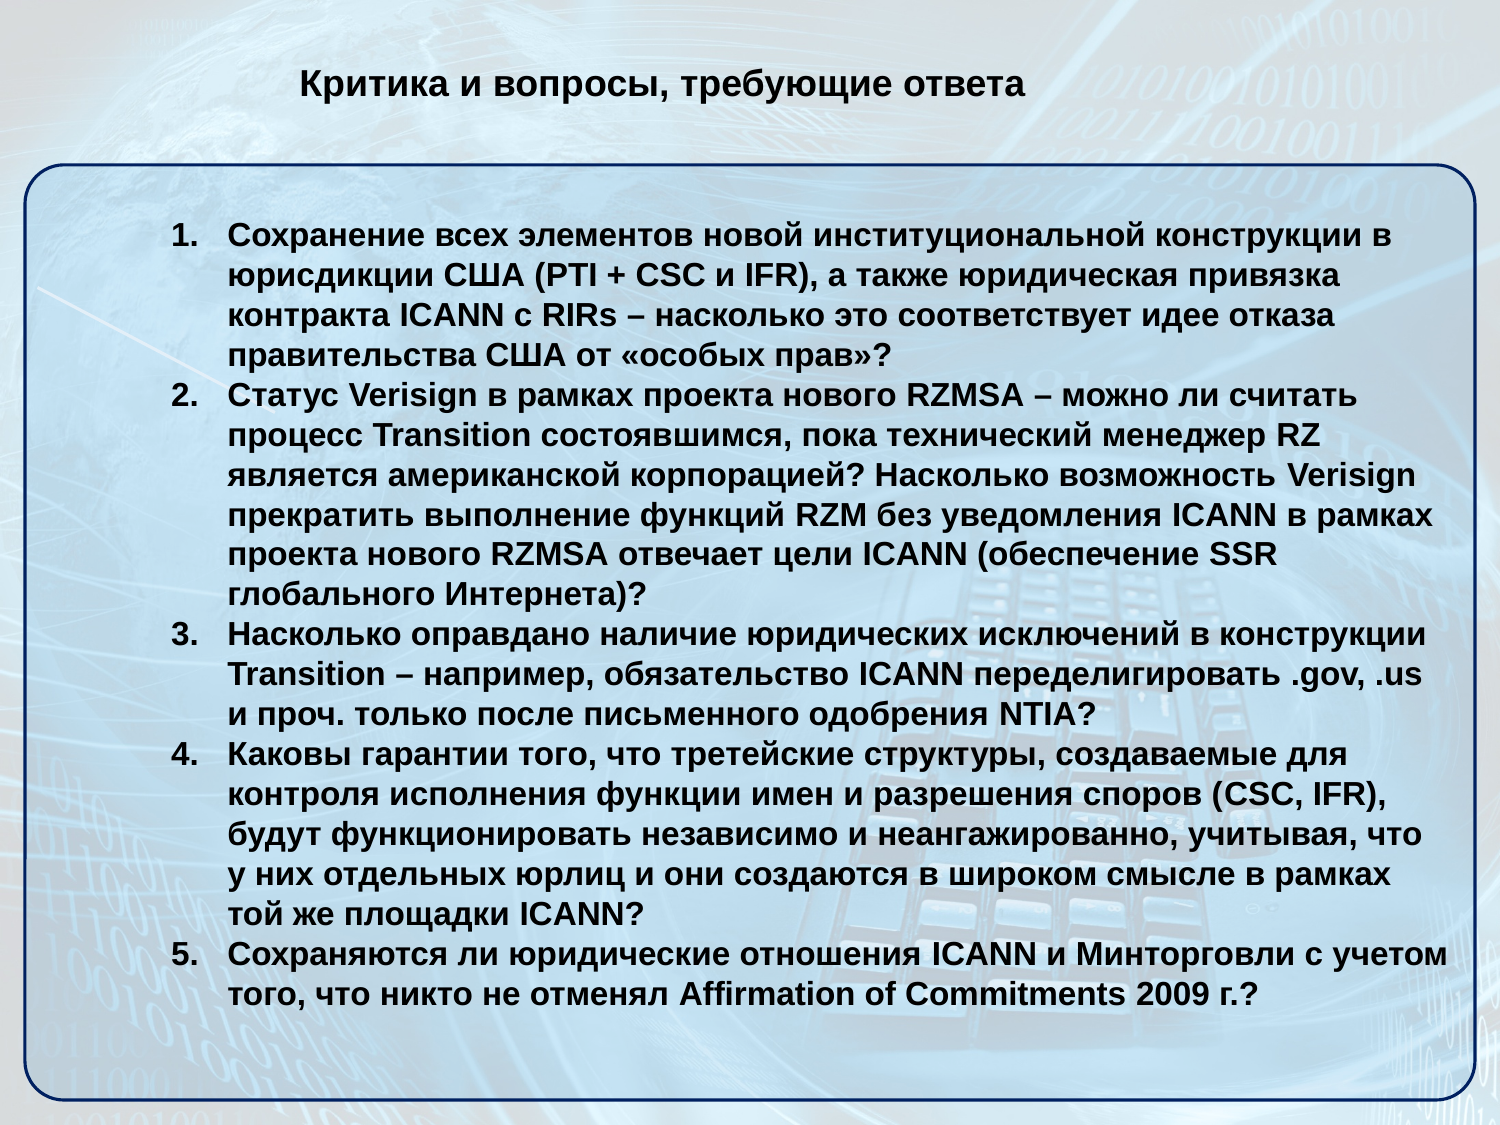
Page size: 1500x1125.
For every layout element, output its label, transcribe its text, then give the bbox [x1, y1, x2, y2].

text_box Сохранение всех элементов новой институциональной конструкции в юрисдикции США (PTI + CSC и IFR), а также юридическая привязка контракта ICANN с RIRs – насколько это соответствует идее отказа правительства США от «особых прав»? Статус Verisign в рамках проекта нового RZMSA – можно ли считать процесс Transition состоявшимся, пока технический менеджер RZ является американской корпорацией? Насколько возможность Verisign прекратить выполнение функций RZM без уведомления ICANN в рамках проекта нового RZMSA отвечает цели ICANN (обеспечение SSR глобального Интернета)? Насколько оправдано наличие юридических исключений в конструкции Transition – например, обязательство ICANN переделигировать .gov, .us и проч. только после письменного одобрения NTIA? Каковы гарантии того, что третейские структуры, создаваемые для контроля исполнения функции имен и разрешения споров (CSC, IFR), будут функционировать независимо и неангажированно, учитывая, что у них отдельных юрлиц и они создаются в широком смысле в рамках той же площадки ICANN? Сохраняются ли юридические отношения ICANN и Минторговли с учетом того, что никто не отменял Affirmation of Commitments 2009 г.? [23, 163, 1476, 1101]
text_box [37, 287, 276, 413]
title Критика и вопросы, требующие ответа [62, 18, 1263, 145]
picture [0, 0, 1500, 1125]
